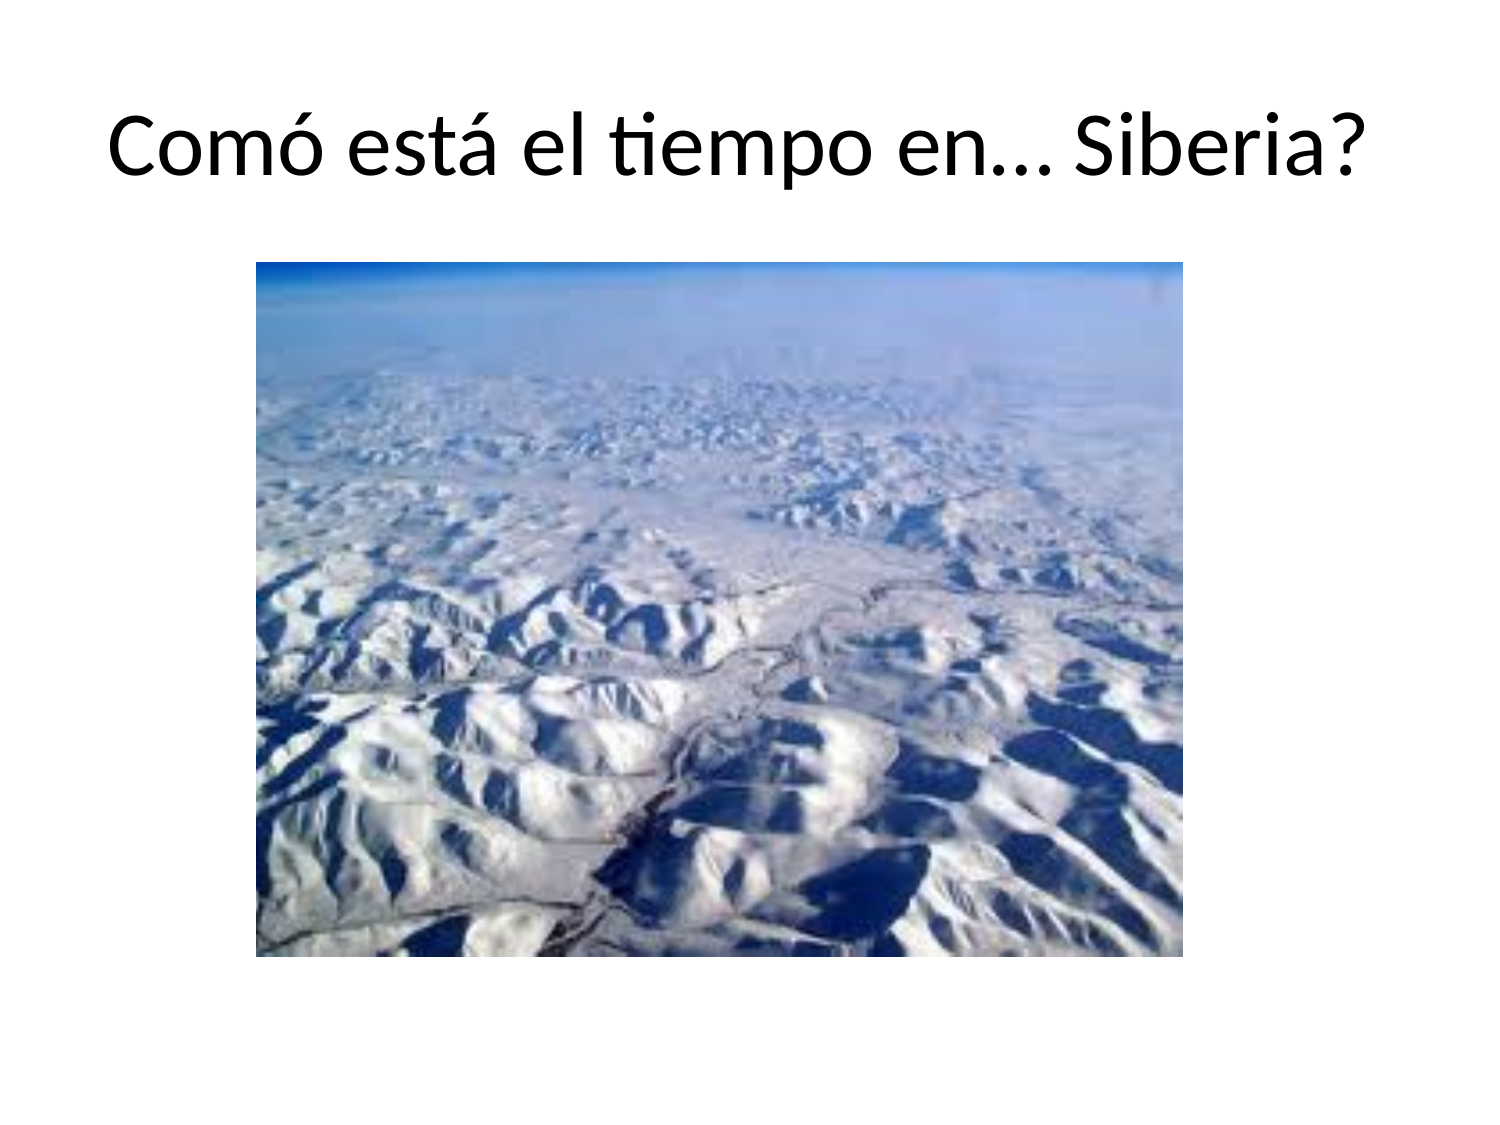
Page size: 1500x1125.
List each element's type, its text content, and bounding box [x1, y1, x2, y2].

title Comó está el tiempo en… Siberia? [75, 45, 1425, 233]
picture [255, 262, 1183, 957]
